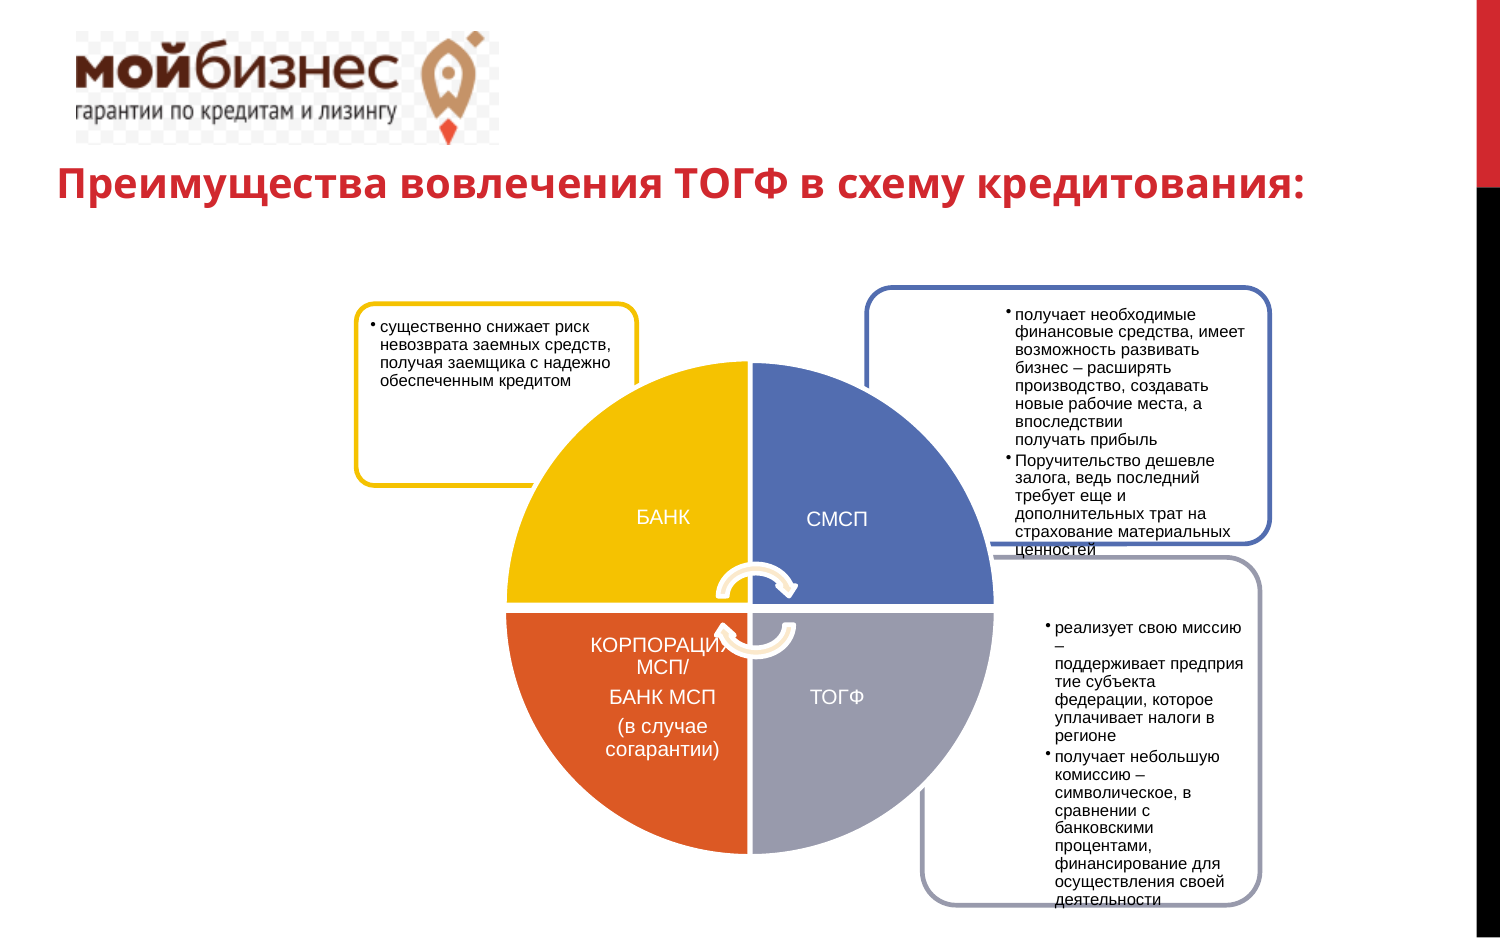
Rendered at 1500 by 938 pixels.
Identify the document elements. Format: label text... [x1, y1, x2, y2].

text_box Преимущества вовлечения ТОГФ в схему кредитования: [41, 149, 1471, 214]
picture [76, 31, 500, 145]
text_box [241, 314, 1271, 907]
